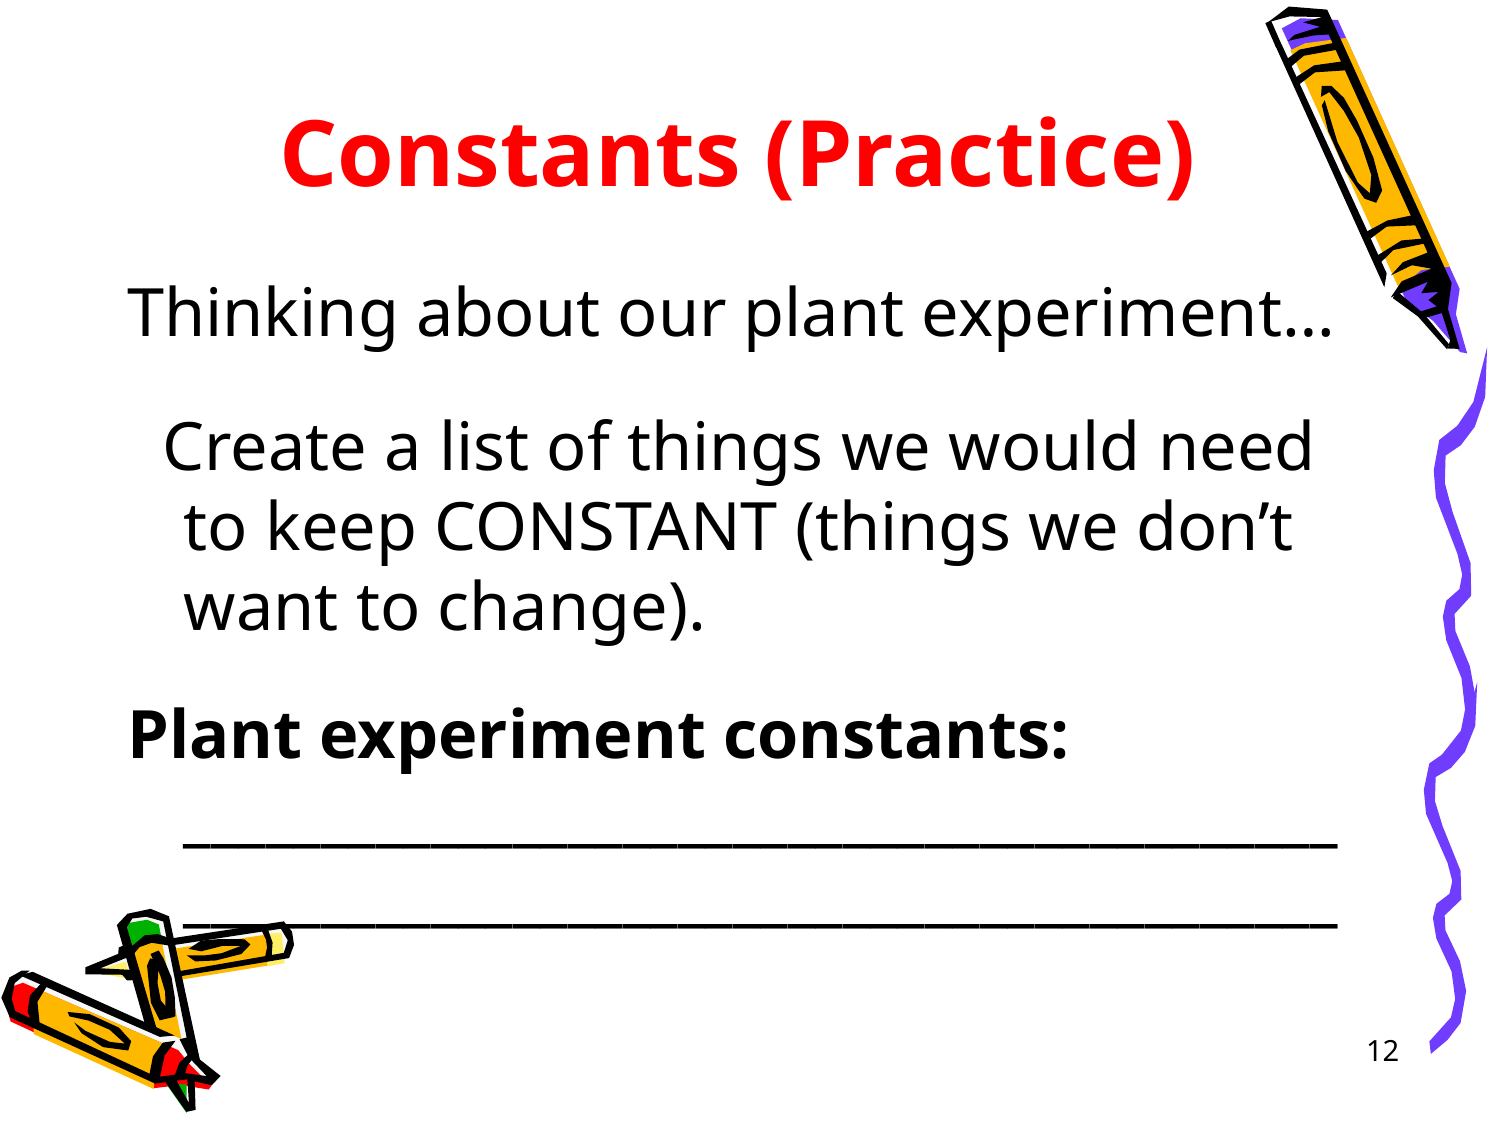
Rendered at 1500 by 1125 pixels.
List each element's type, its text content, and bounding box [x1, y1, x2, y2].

list Thinking about our plant experiment… Create a list of things we would need to keep CONSTANT (things we don’t want to change). Plant experiment constants: ____________________________________________________________________________________ [112, 262, 1376, 904]
slide_number 12 [1101, 1024, 1415, 1101]
title Constants (Practice) [62, 37, 1413, 213]
